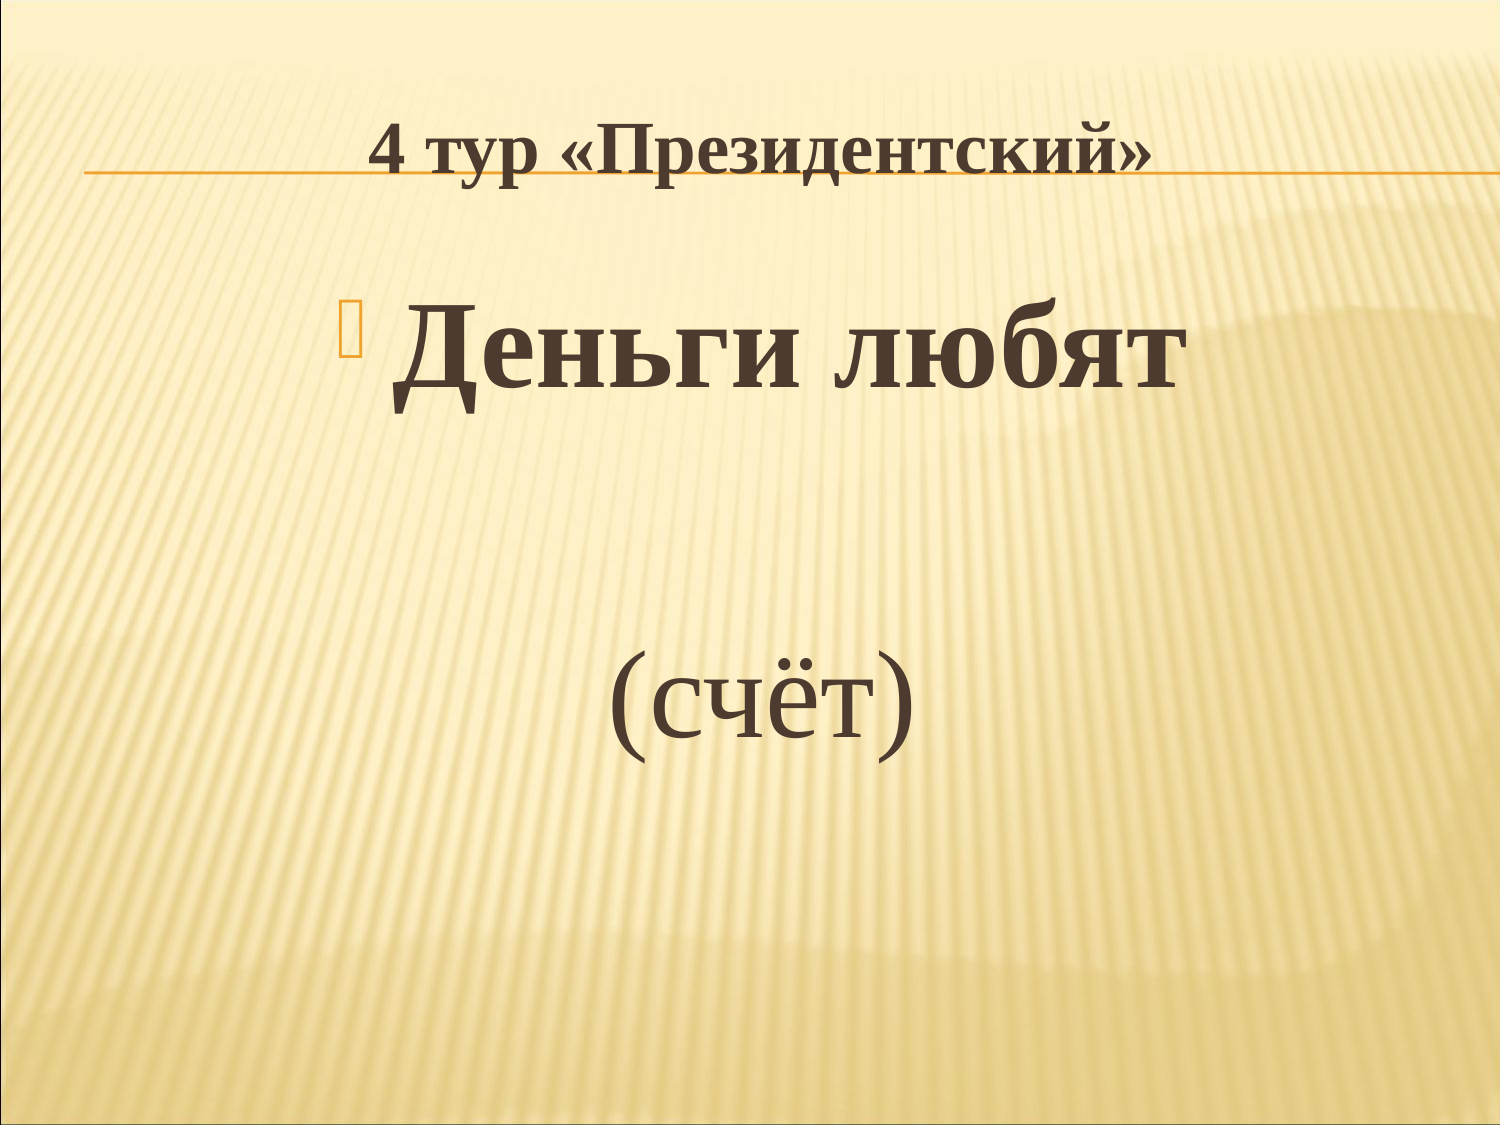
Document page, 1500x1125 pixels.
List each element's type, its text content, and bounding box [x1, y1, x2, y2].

picture [0, 0, 1500, 1125]
title 4 тур «Президентский» [350, 42, 1175, 246]
list Деньги любят (счёт) [50, 254, 1475, 998]
